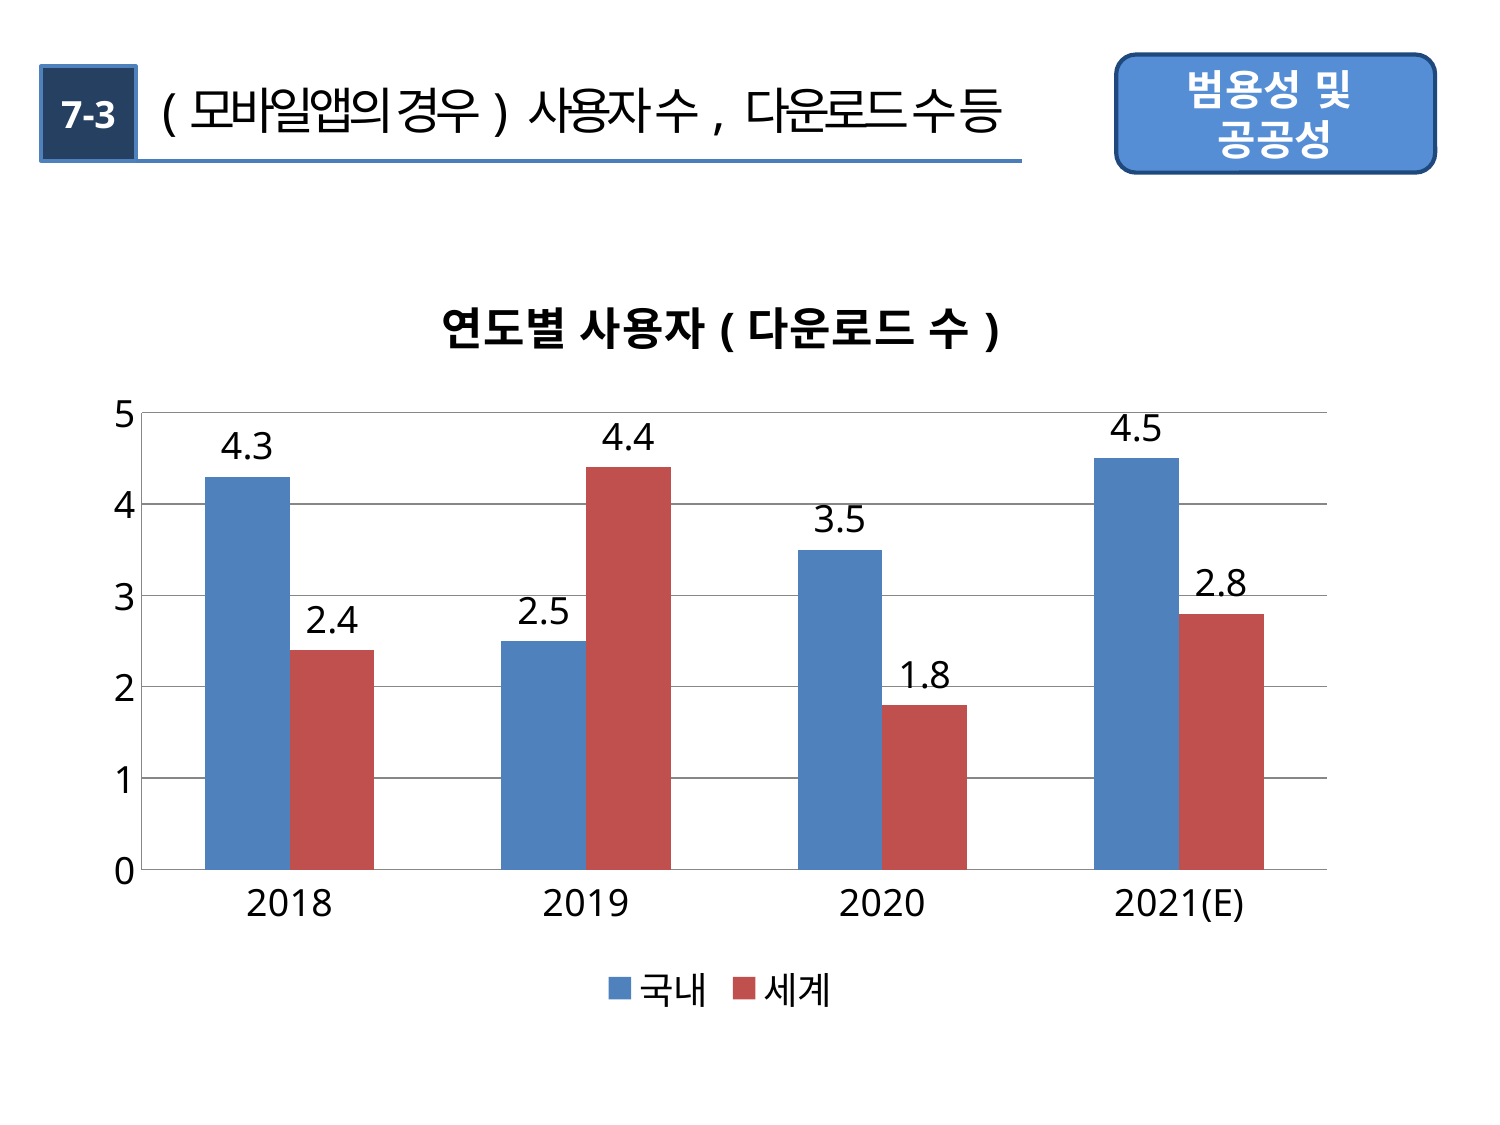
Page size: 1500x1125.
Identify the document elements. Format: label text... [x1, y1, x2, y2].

chart [88, 255, 1353, 1024]
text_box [40, 66, 1022, 162]
text_box 범용성 및 공공성 [1114, 52, 1438, 175]
